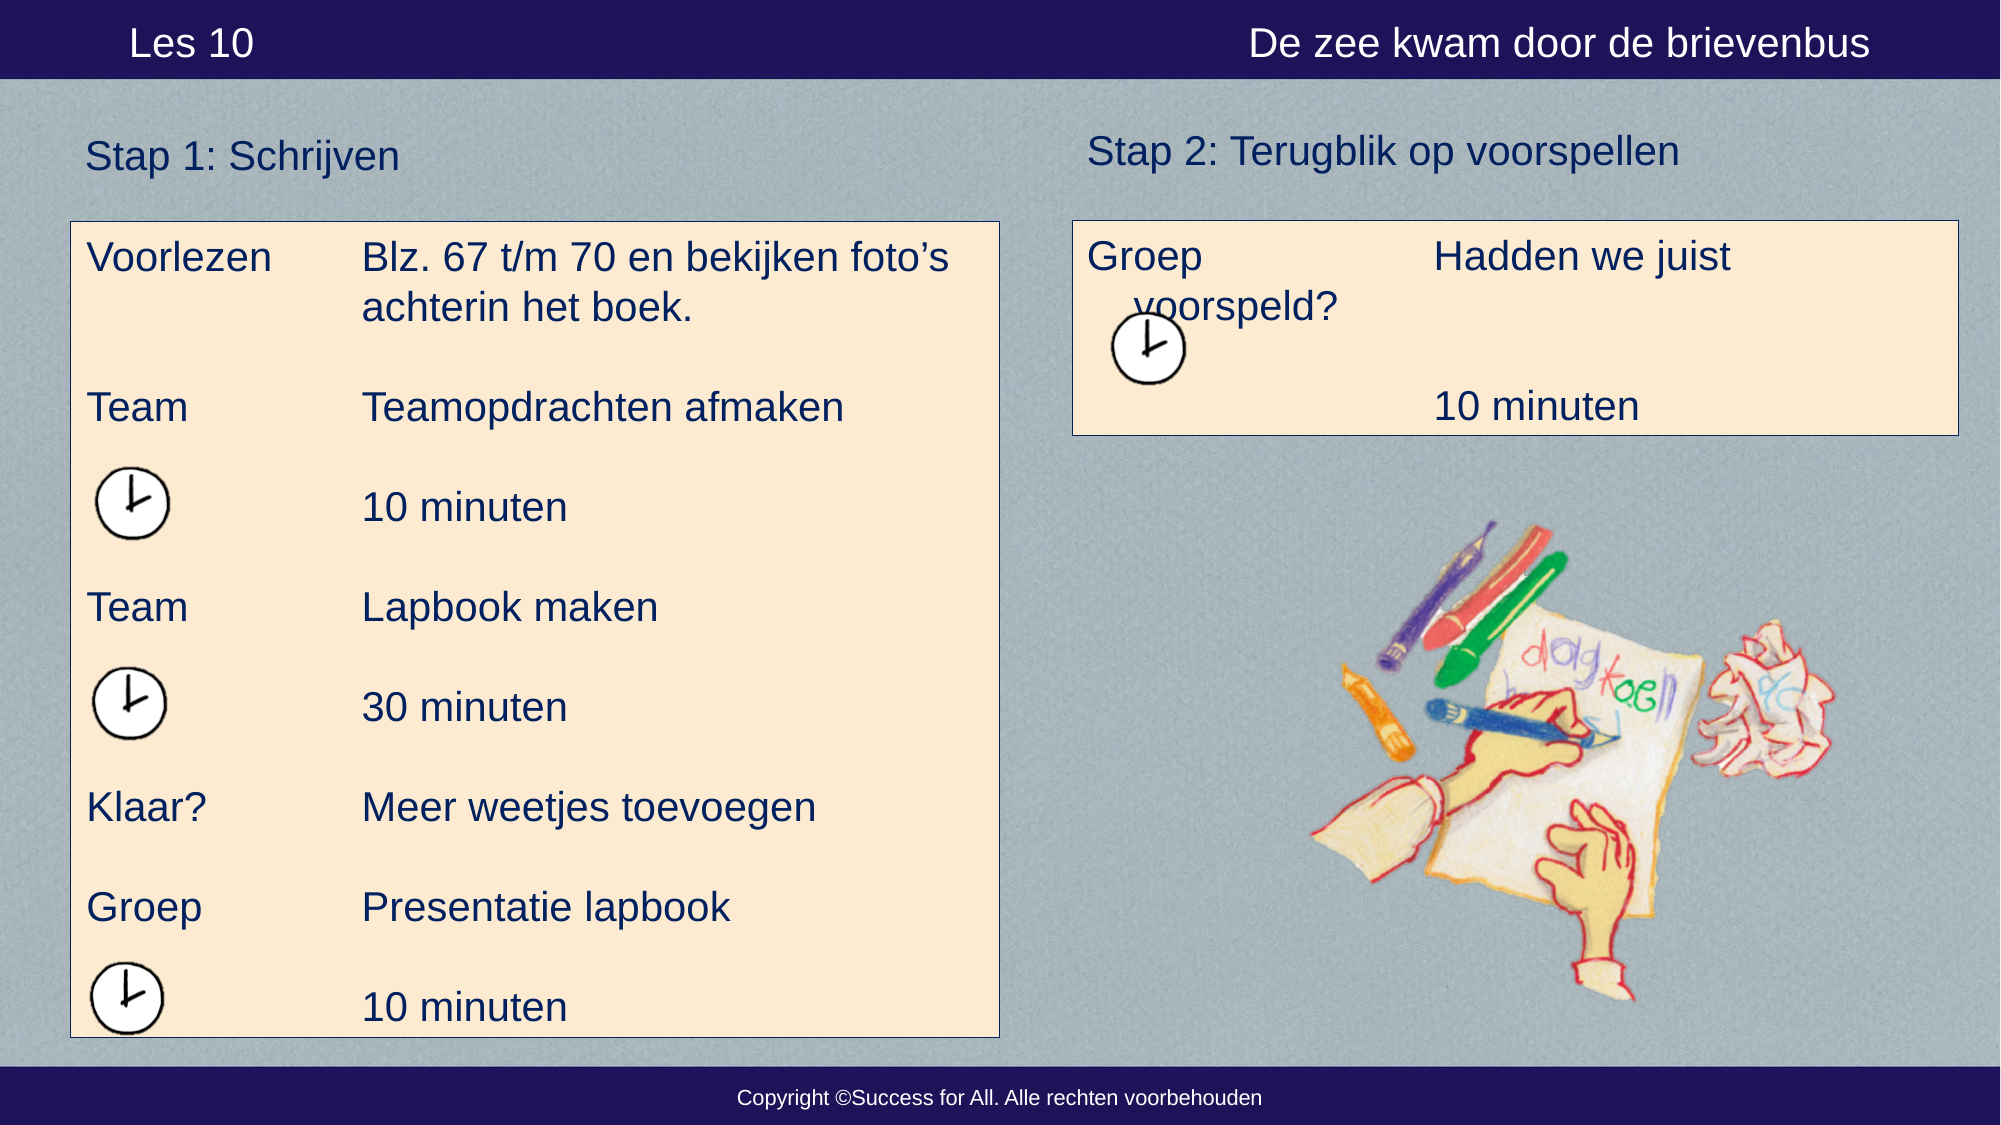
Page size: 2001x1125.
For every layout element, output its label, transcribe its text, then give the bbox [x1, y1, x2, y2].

text_box Stap 1: Schrijven [70, 121, 863, 187]
picture [0, 0, 2001, 1125]
text_box Copyright ©Success for All. Alle rechten voorbehouden [0, 1076, 2000, 1125]
text_box Stap 2: Terugblik op voorspellen [1072, 116, 1723, 181]
text_box Les 10 [114, 8, 354, 73]
text_box De zee kwam door de brievenbus [999, 8, 1886, 73]
text_box Groep Hadden we juist voorspeld? 10 minuten [1072, 220, 1959, 438]
text_box Voorlezen Blz. 67 t/m 70 en bekijken foto’s achterin het boek. Team Teamopdrachten afmaken 10 minuten Team Lapbook maken 30 minuten Klaar? Meer weetjes toevoegen Groep Presentatie lapbook 10 minuten [70, 221, 1000, 1038]
